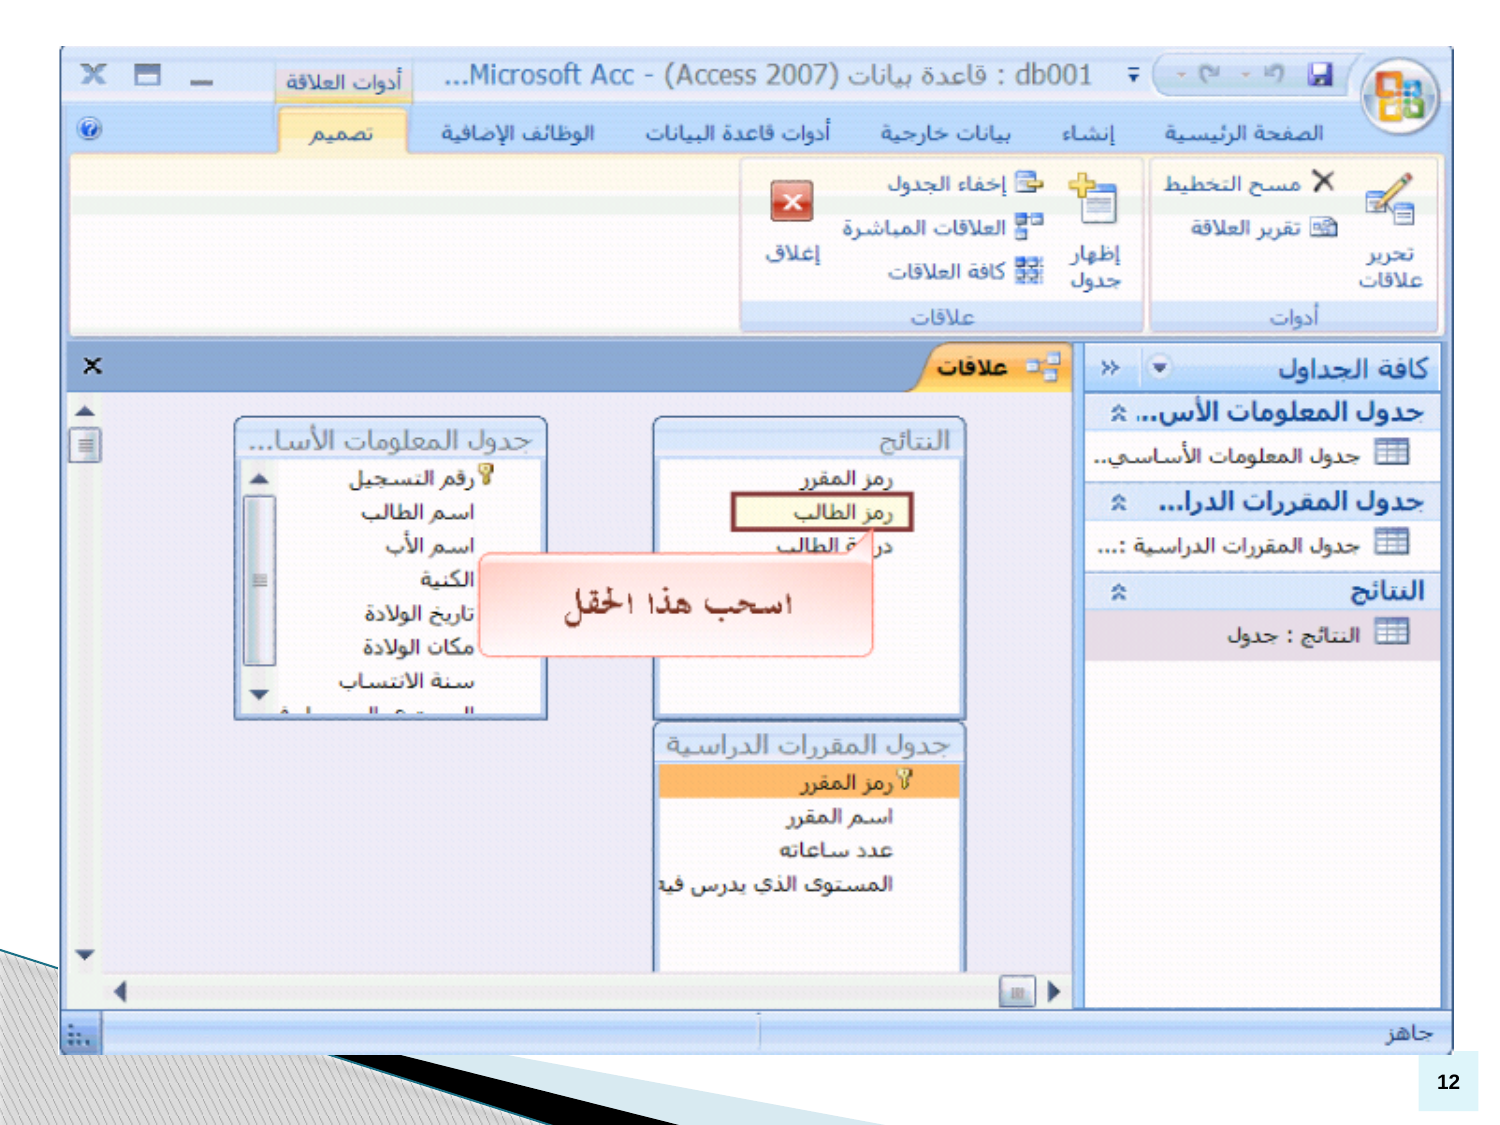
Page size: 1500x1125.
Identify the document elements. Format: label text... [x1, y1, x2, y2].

picture [58, 46, 1454, 1055]
slide_number 12 [1418, 1051, 1479, 1112]
